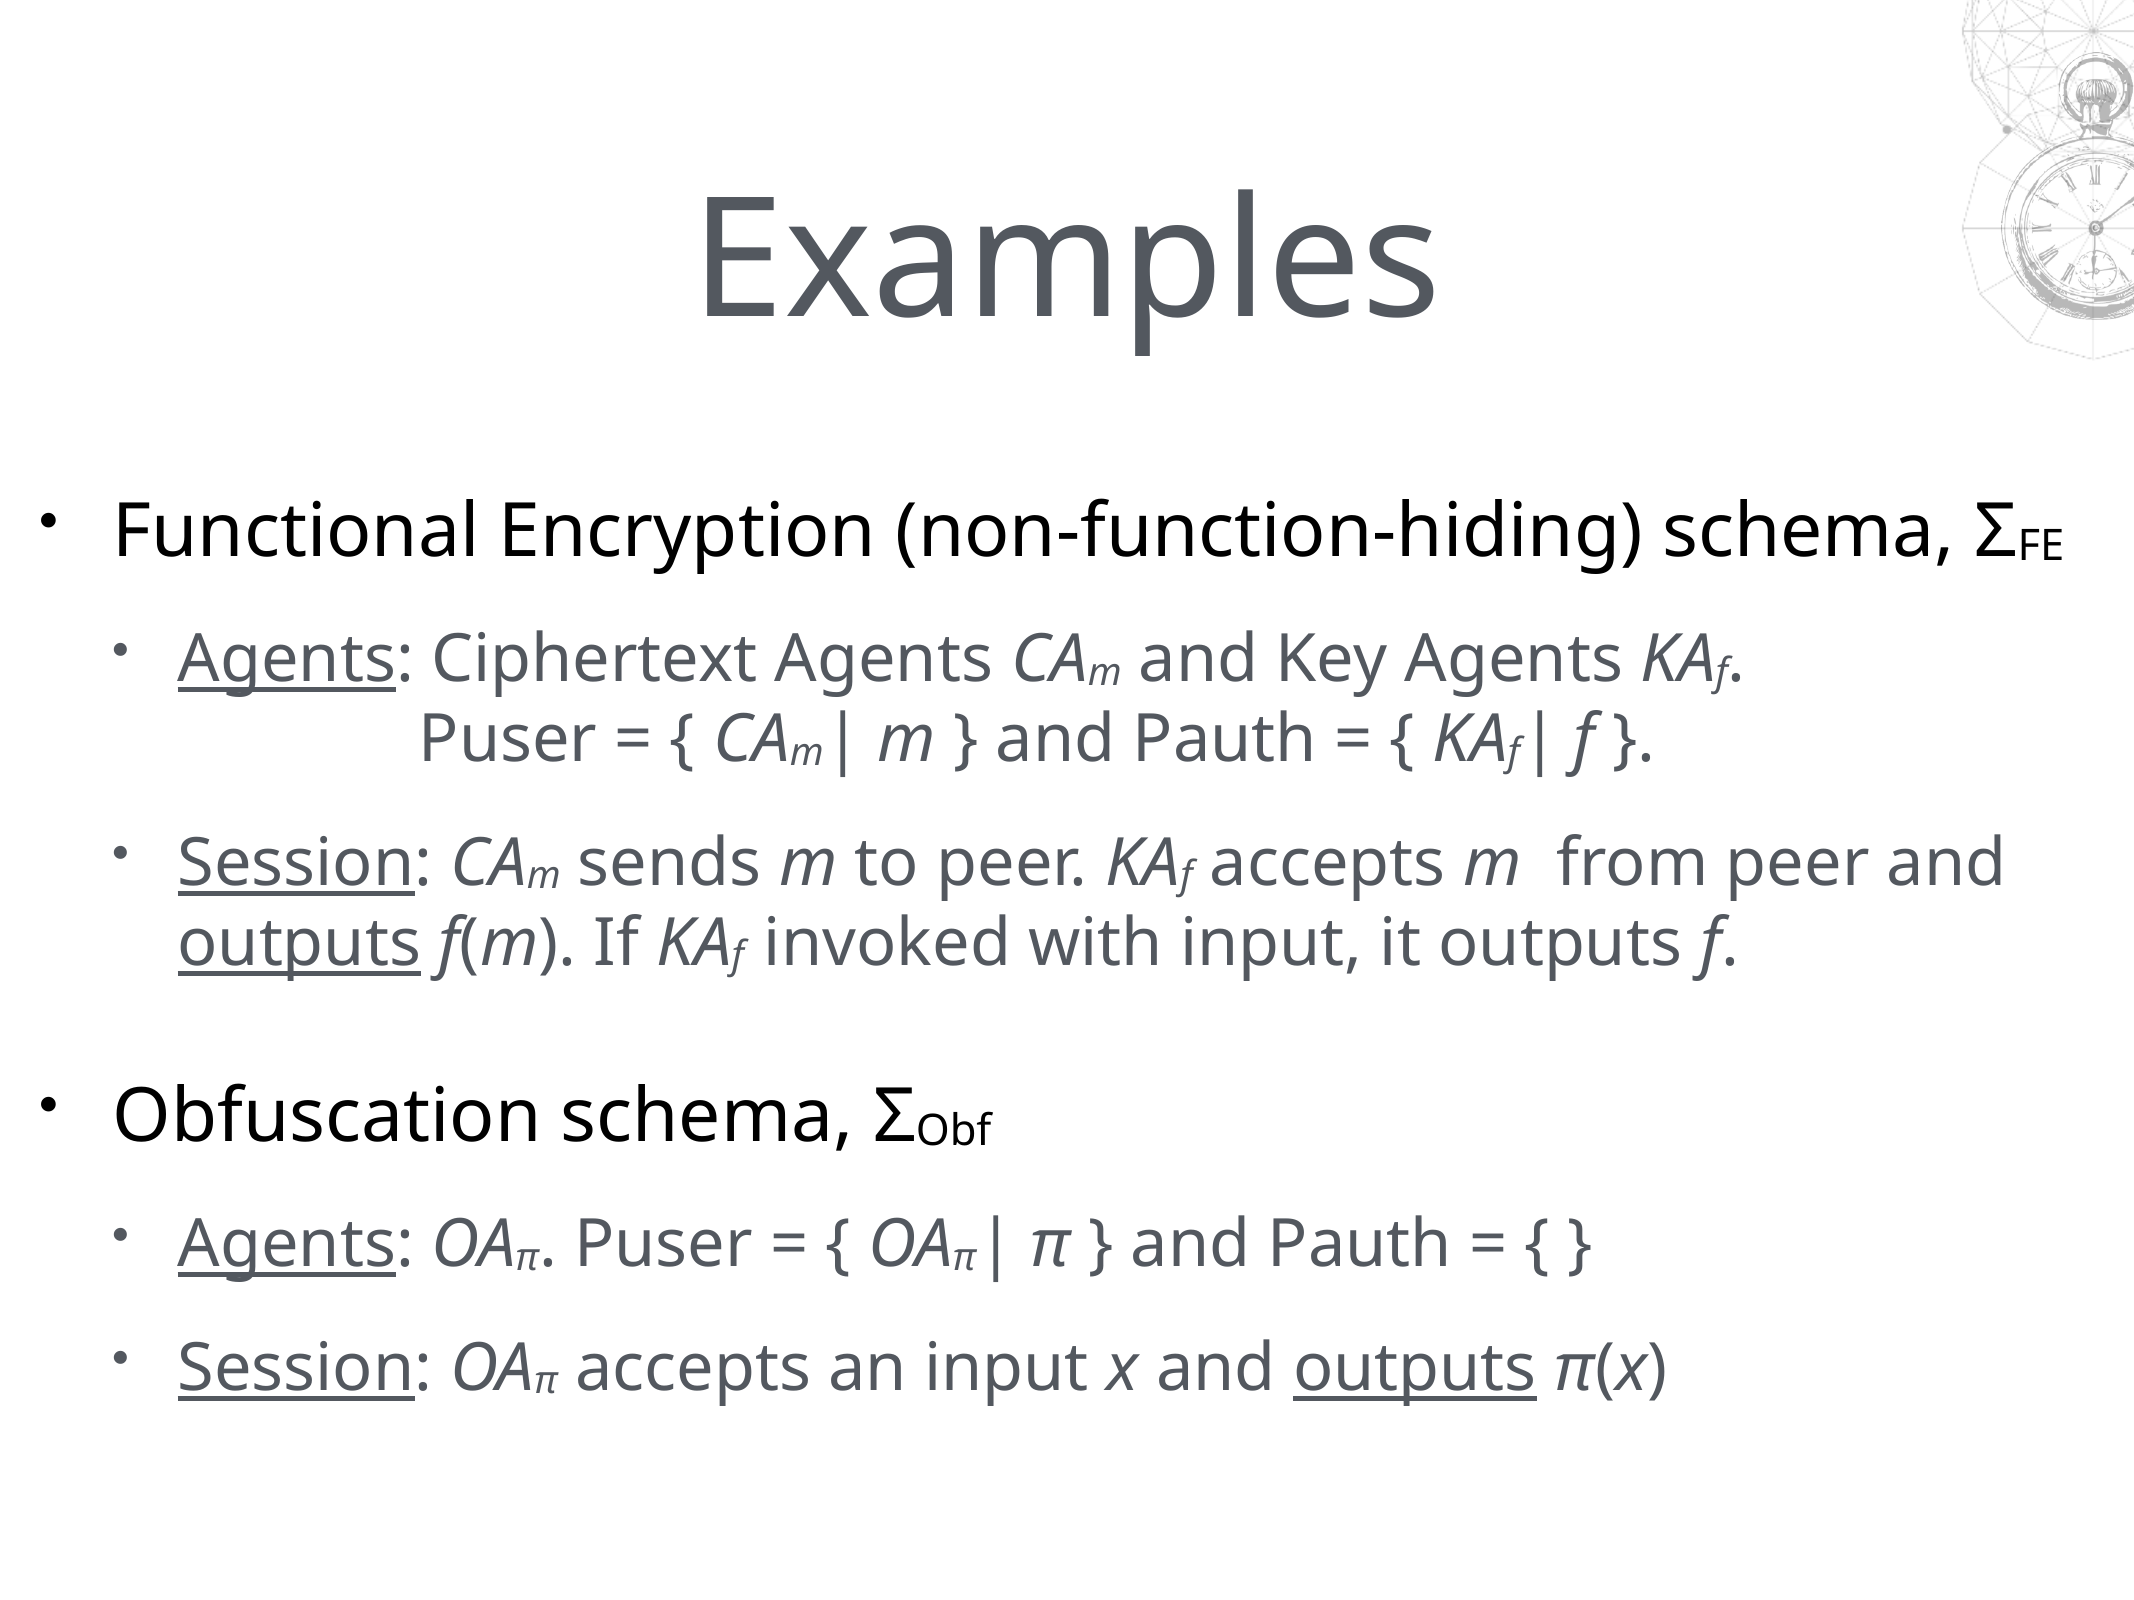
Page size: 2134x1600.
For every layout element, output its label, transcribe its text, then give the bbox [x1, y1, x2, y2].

title Examples [155, 72, 1978, 426]
list Functional Encryption (non-function-hiding) schema, ΣFE Agents: Ciphertext Agents CAm and Key Agents KAf. Puser = { CAm| m } and Pauth = { KAf| f }. Session: CAm sends m to peer. KAf accepts m from peer and outputs f(m). If KAf invoked with input, it outputs f. Obfuscation schema, ΣObf Agents: OAπ. Puser = { OAπ| π } and Pauth = { } Session: OAπ accepts an input x and outputs π(x) [39, 426, 2095, 1459]
